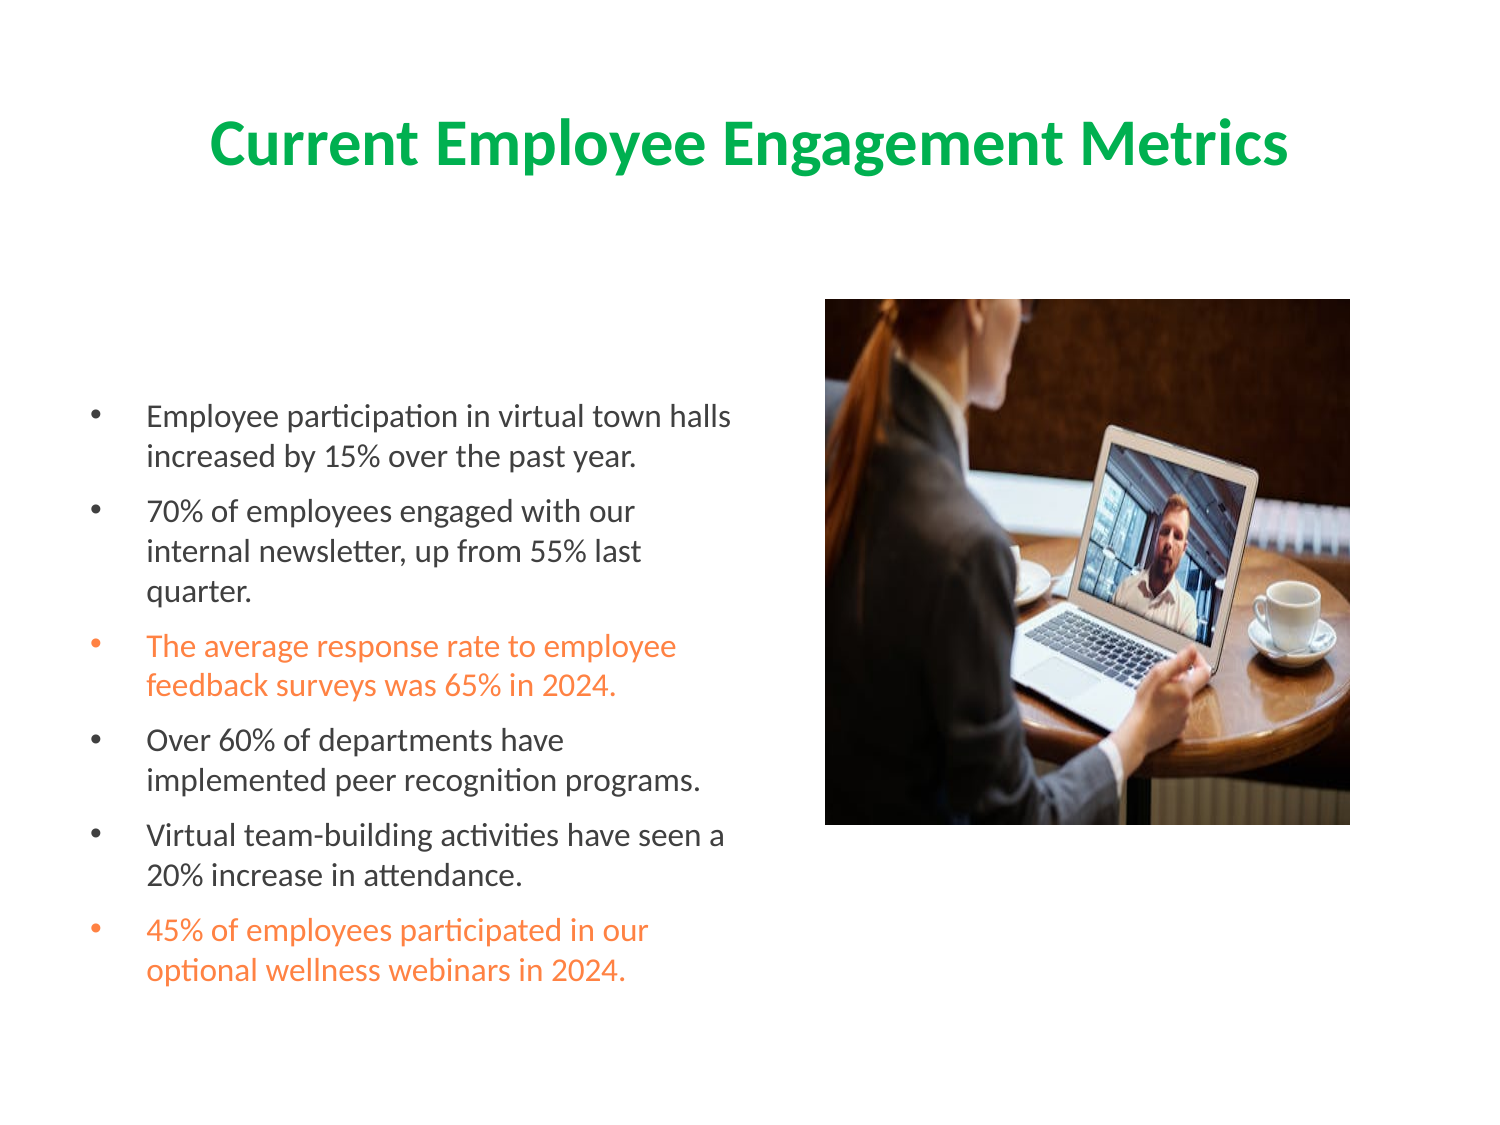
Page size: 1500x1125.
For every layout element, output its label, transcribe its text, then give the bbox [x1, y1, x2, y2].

list Employee participation in virtual town halls increased by 15% over the past year. 70% of employees engaged with our internal newsletter, up from 55% last quarter. The average response rate to employee feedback surveys was 65% in 2024. Over 60% of departments have implemented peer recognition programs. Virtual team-building activities have seen a 20% increase in attendance. 45% of employees participated in our optional wellness webinars in 2024. [75, 299, 750, 900]
picture [824, 299, 1351, 826]
title Current Employee Engagement Metrics [75, 45, 1425, 233]
